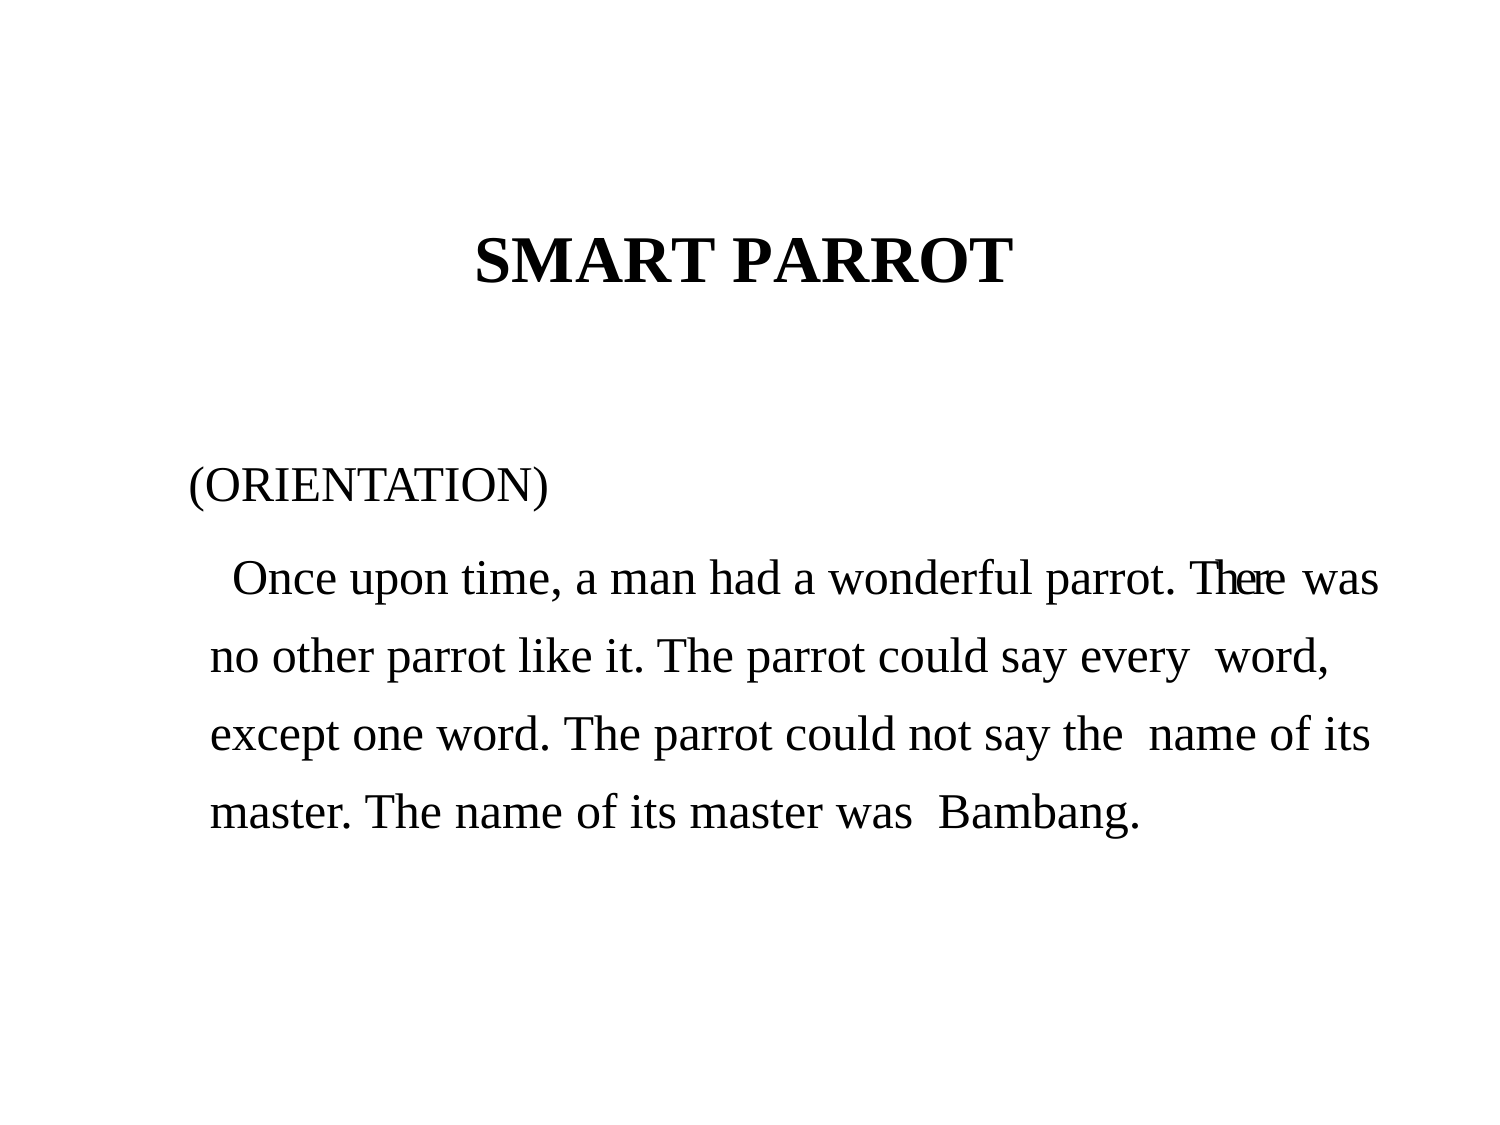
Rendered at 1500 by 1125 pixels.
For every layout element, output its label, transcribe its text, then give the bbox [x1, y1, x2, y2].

text_box (ORIENTATION)  Once upon time, a man had a wonderful parrot. There was no other parrot like it. The parrot could say every word, except one word. The parrot could not say the name of its master. The name of its master was Bambang. [162, 403, 1405, 839]
title SMART PARROT [62, 160, 1425, 351]
